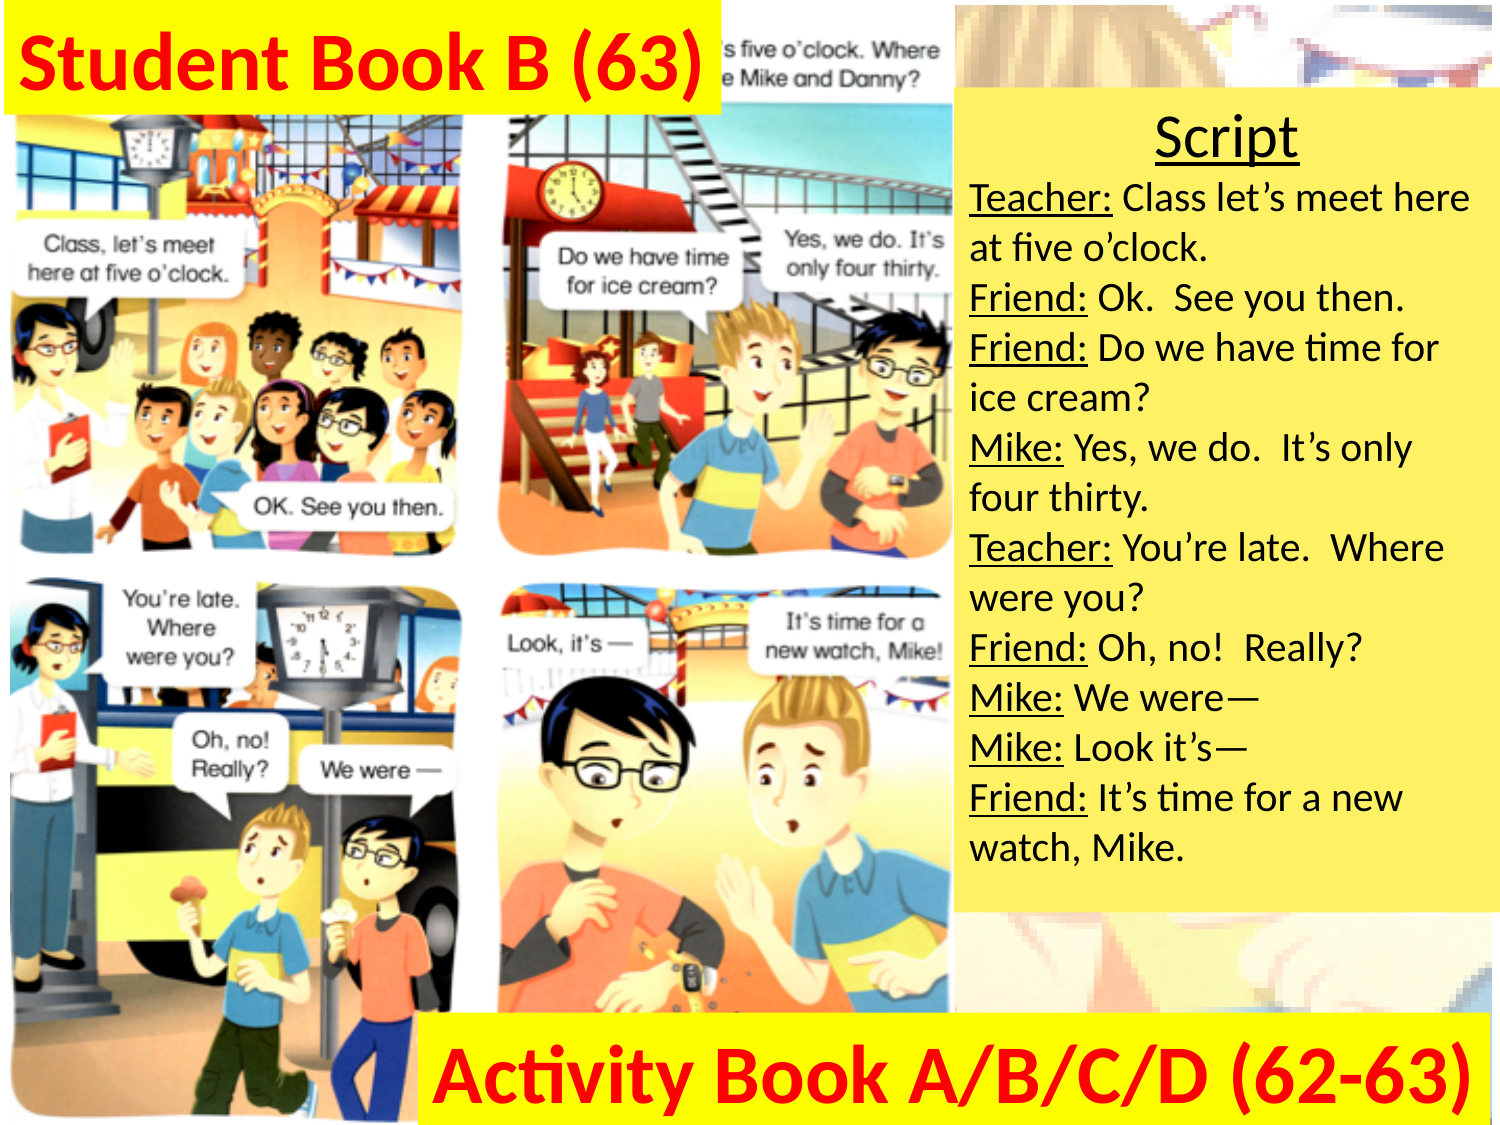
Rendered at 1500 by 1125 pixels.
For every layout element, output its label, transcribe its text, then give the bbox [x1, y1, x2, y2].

text_box Student Book B (63) [3, 0, 7, 115]
picture [10, 0, 1500, 1125]
